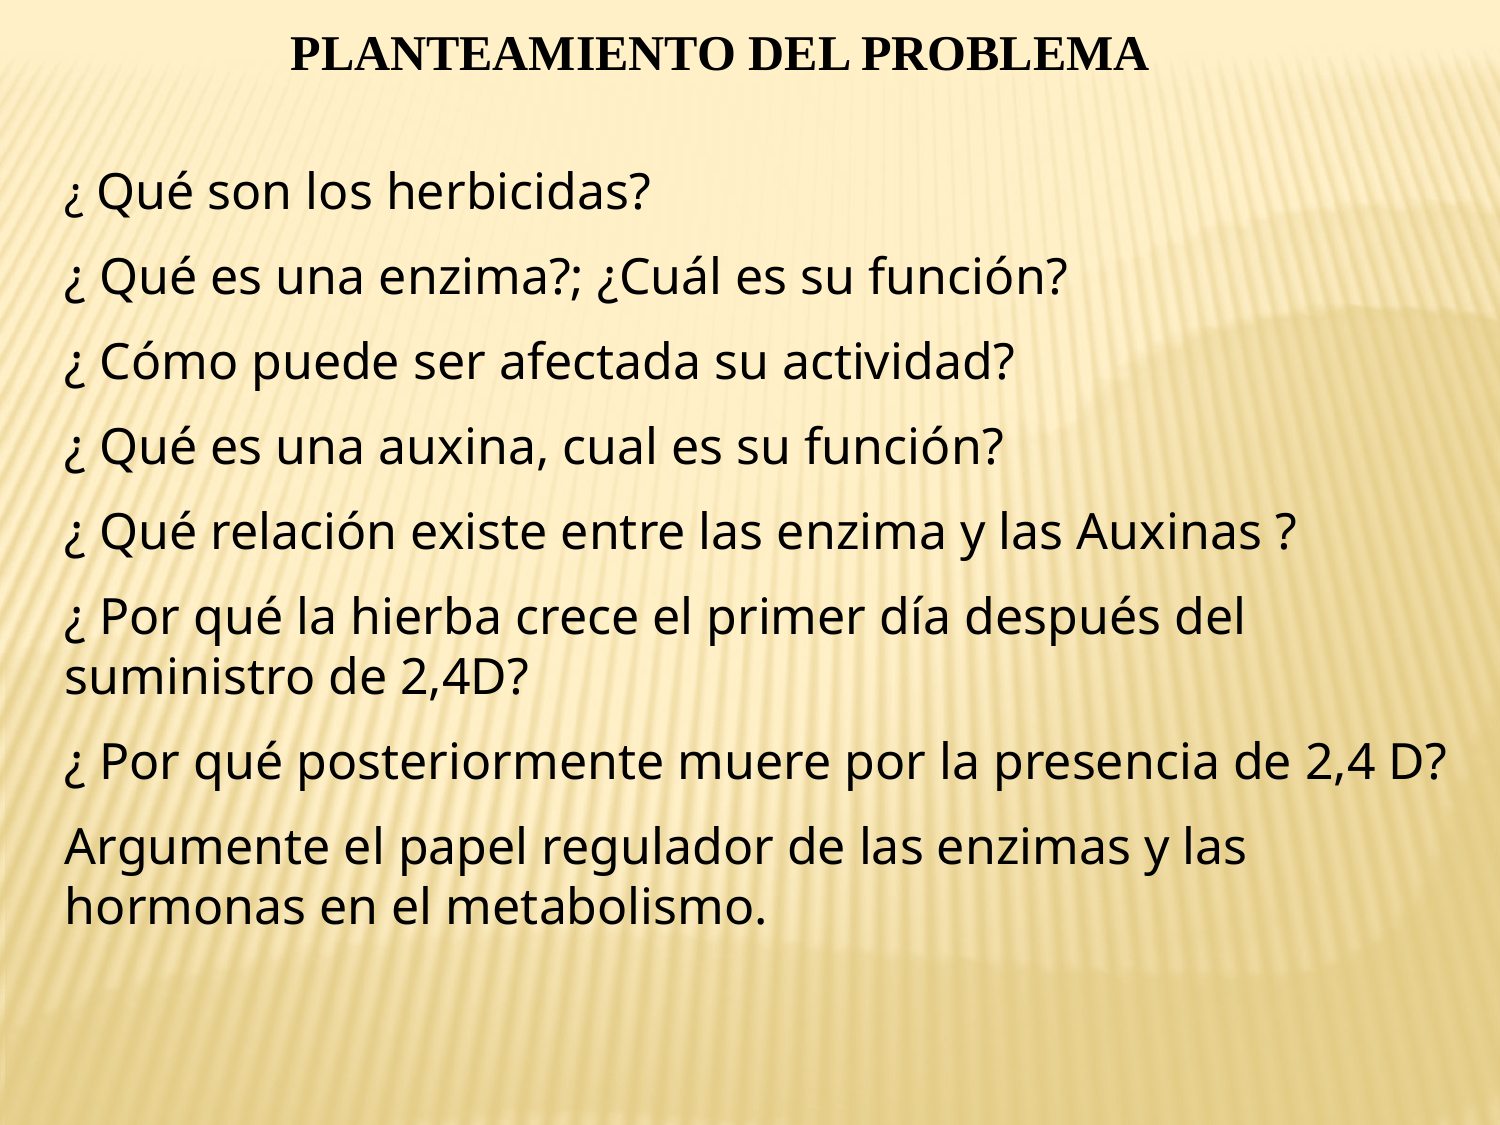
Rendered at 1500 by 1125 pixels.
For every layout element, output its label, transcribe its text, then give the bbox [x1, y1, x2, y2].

text_box PLANTEAMIENTO DEL PROBLEMA [112, 12, 1329, 88]
text_box ¿ Qué son los herbicidas? ¿ Qué es una enzima?; ¿Cuál es su función? ¿ Cómo puede ser afectada su actividad? ¿ Qué es una auxina, cual es su función? ¿ Qué relación existe entre las enzima y las Auxinas ? ¿ Por qué la hierba crece el primer día después del suministro de 2,4D? ¿ Por qué posteriormente muere por la presencia de 2,4 D? Argumente el papel regulador de las enzimas y las hormonas en el metabolismo. [49, 152, 1463, 1020]
